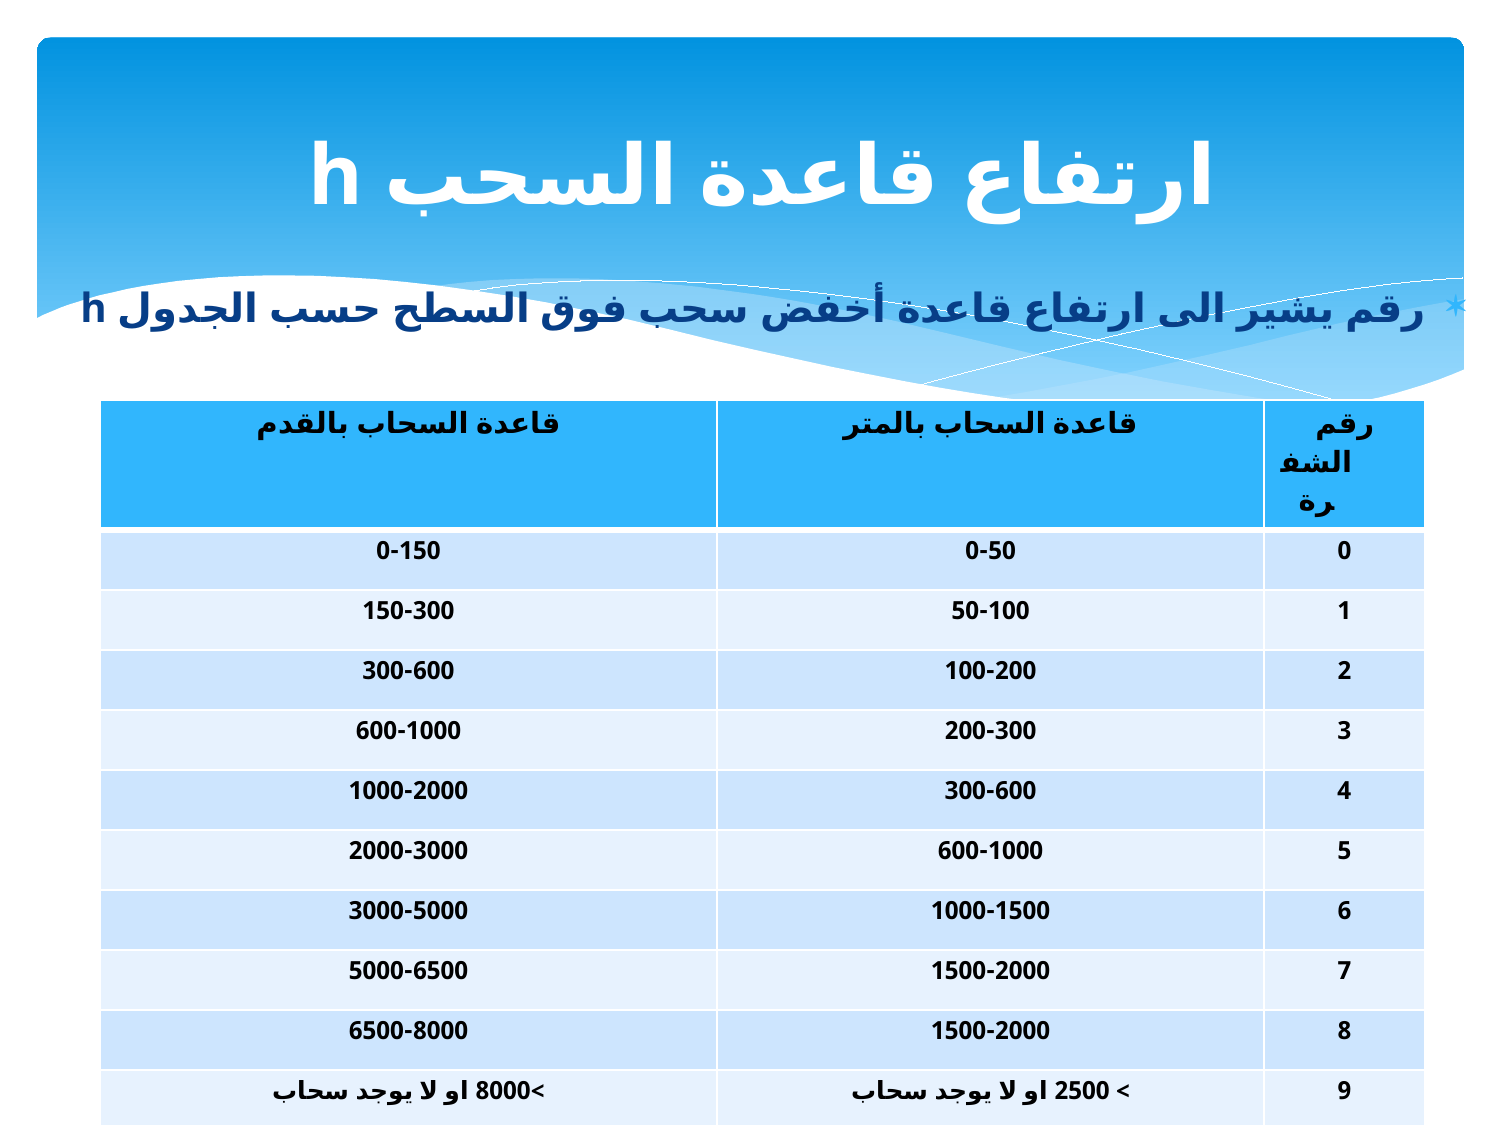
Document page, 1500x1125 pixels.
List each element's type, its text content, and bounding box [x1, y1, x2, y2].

table_cell 6 [1265, 891, 1424, 949]
table_cell 6500-8000 [101, 1011, 716, 1069]
table_cell 300-600 [718, 771, 1263, 829]
table_cell 3 [1265, 711, 1424, 769]
table_cell 600-1000 [718, 831, 1263, 889]
table_cell 2000-3000 [101, 831, 716, 889]
table_cell 100-200 [718, 651, 1263, 709]
list رقم يشير الى ارتفاع قاعدة أخفض سحب فوق السطح حسب الجدول h [50, 275, 1475, 350]
table_header قاعدة السحاب بالقدم [101, 401, 716, 527]
title ارتفاع قاعدة السحب h [87, 87, 1438, 255]
table_cell 8 [1265, 1011, 1424, 1069]
table_cell 2 [1265, 651, 1424, 709]
table_cell 1000-2000 [101, 771, 716, 829]
table_cell 0 [1265, 533, 1424, 589]
table_cell 1000-1500 [718, 891, 1263, 949]
table_cell 1 [1265, 591, 1424, 649]
table_cell 200-300 [718, 711, 1263, 769]
table_cell 9 [1265, 1071, 1424, 1125]
table_cell 5 [1265, 831, 1424, 889]
table_cell 4 [1265, 771, 1424, 829]
table_cell >8000 او لا يوجد سحاب [101, 1071, 716, 1125]
table_cell 600-1000 [101, 711, 716, 769]
table_header رقم الشفرة [1265, 401, 1424, 527]
table_cell 0-150 [101, 533, 716, 589]
table_cell 1500-2000 [718, 1011, 1263, 1069]
table_cell > 2500 او لا يوجد سحاب [718, 1071, 1263, 1125]
table_cell 300-600 [101, 651, 716, 709]
table_cell 7 [1265, 951, 1424, 1009]
table_cell 1500-2000 [718, 951, 1263, 1009]
table_cell 0-50 [718, 533, 1263, 589]
table_header قاعدة السحاب بالمتر [718, 401, 1263, 527]
table_cell 3000-5000 [101, 891, 716, 949]
table_cell 50-100 [718, 591, 1263, 649]
table_cell 150-300 [101, 591, 716, 649]
table_cell 5000-6500 [101, 951, 716, 1009]
